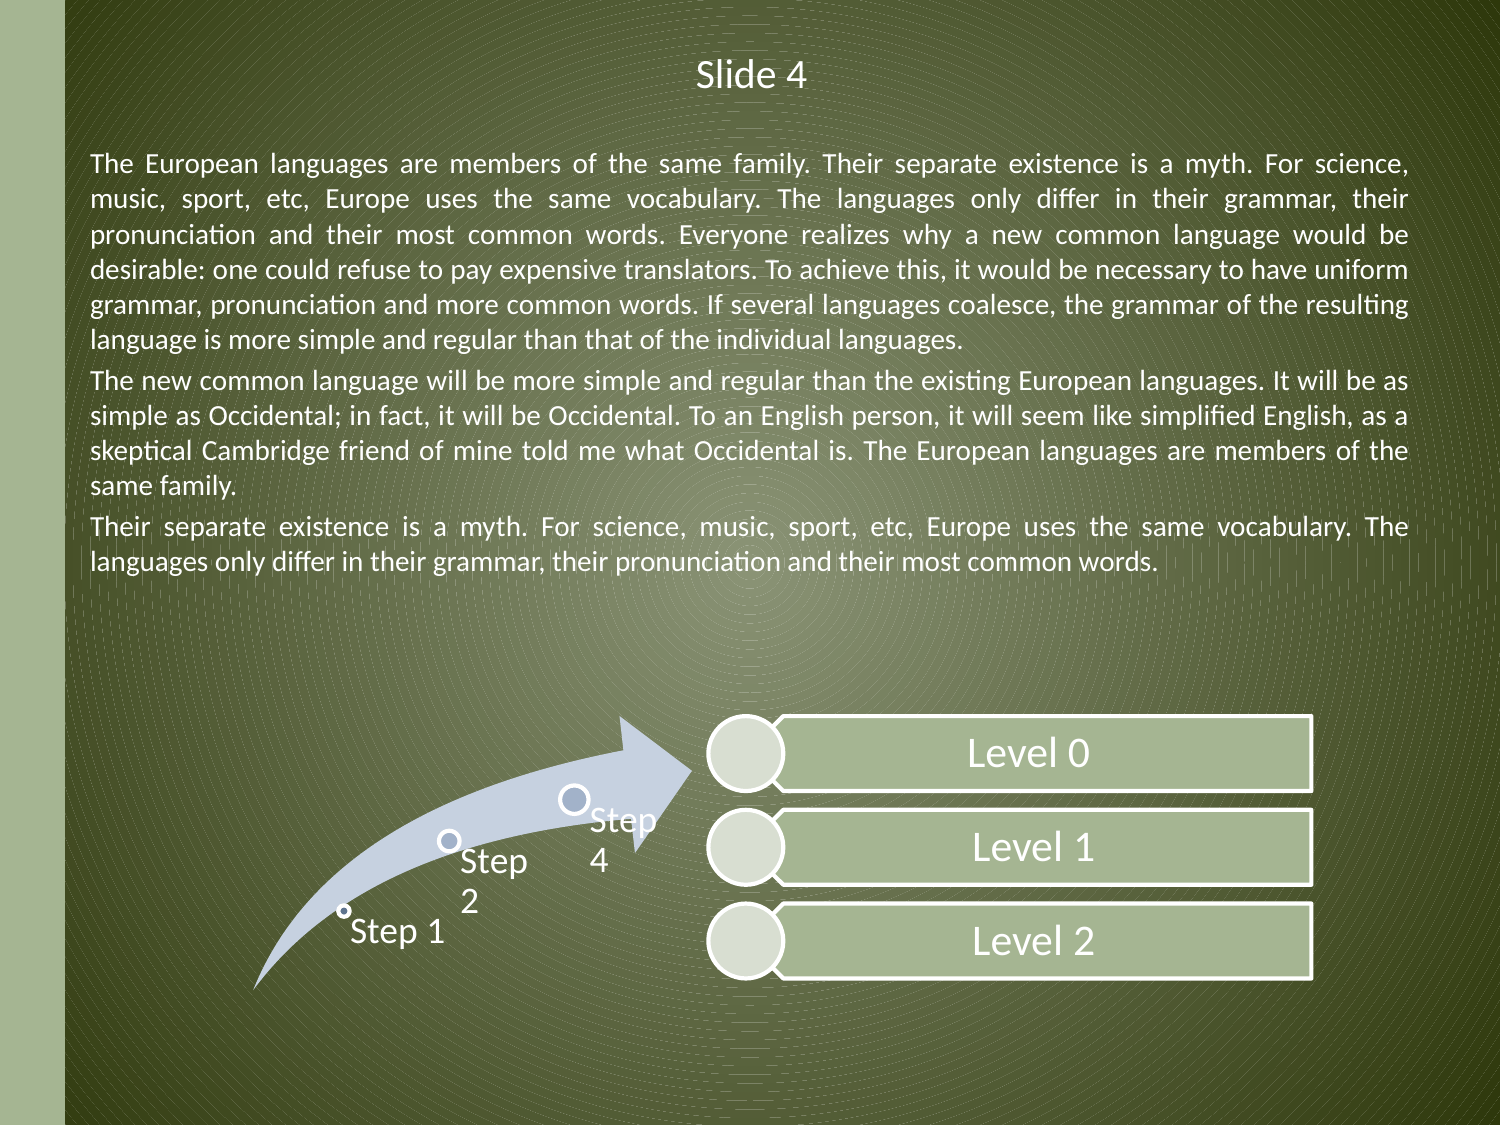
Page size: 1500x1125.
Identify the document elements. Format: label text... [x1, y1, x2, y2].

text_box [100, 715, 904, 991]
list The European languages are members of the same family. Their separate existence is a myth. For science, music, sport, etc, Europe uses the same vocabulary. The languages only differ in their grammar, their pronunciation and their most common words. Everyone realizes why a new common language would be desirable: one could refuse to pay expensive translators. To achieve this, it would be necessary to have uniform grammar, pronunciation and more common words. If several languages coalesce, the grammar of the resulting language is more simple and regular than that of the individual languages. The new common language will be more simple and regular than the existing European languages. It will be as simple as Occidental; in fact, it will be Occidental. To an English person, it will seem like simplified English, as a skeptical Cambridge friend of mine told me what Occidental is. The European languages are members of the same family. Their separate existence is a myth. For science, music, sport, etc, Europe uses the same vocabulary. The languages only differ in their grammar, their pronunciation and their most common words. [75, 137, 1425, 1005]
title Slide 4 [76, 30, 1427, 114]
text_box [584, 715, 1436, 979]
